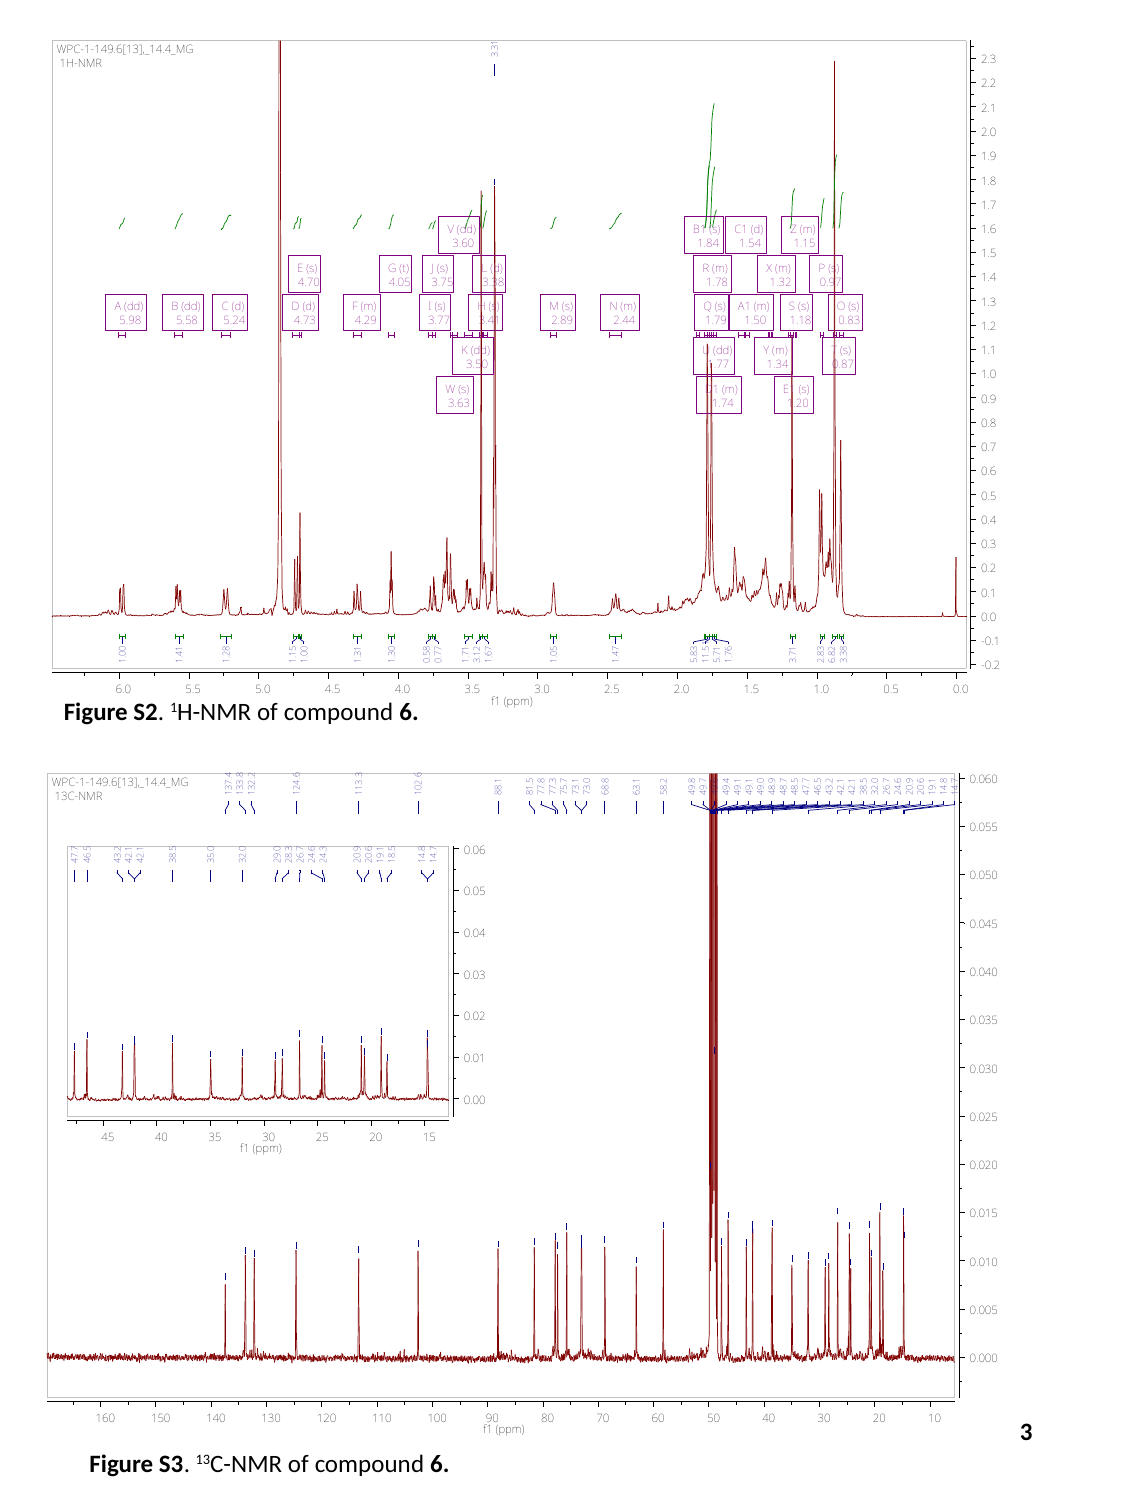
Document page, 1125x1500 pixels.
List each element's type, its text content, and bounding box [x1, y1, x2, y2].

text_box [43, 31, 1023, 716]
text_box Figure S2. 1H-NMR of compound 6. [48, 716, 445, 733]
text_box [38, 764, 1011, 1444]
slide_number 3 [794, 1390, 1048, 1471]
text_box Figure S3. 13C-NMR of compound 6. [74, 1444, 472, 1485]
